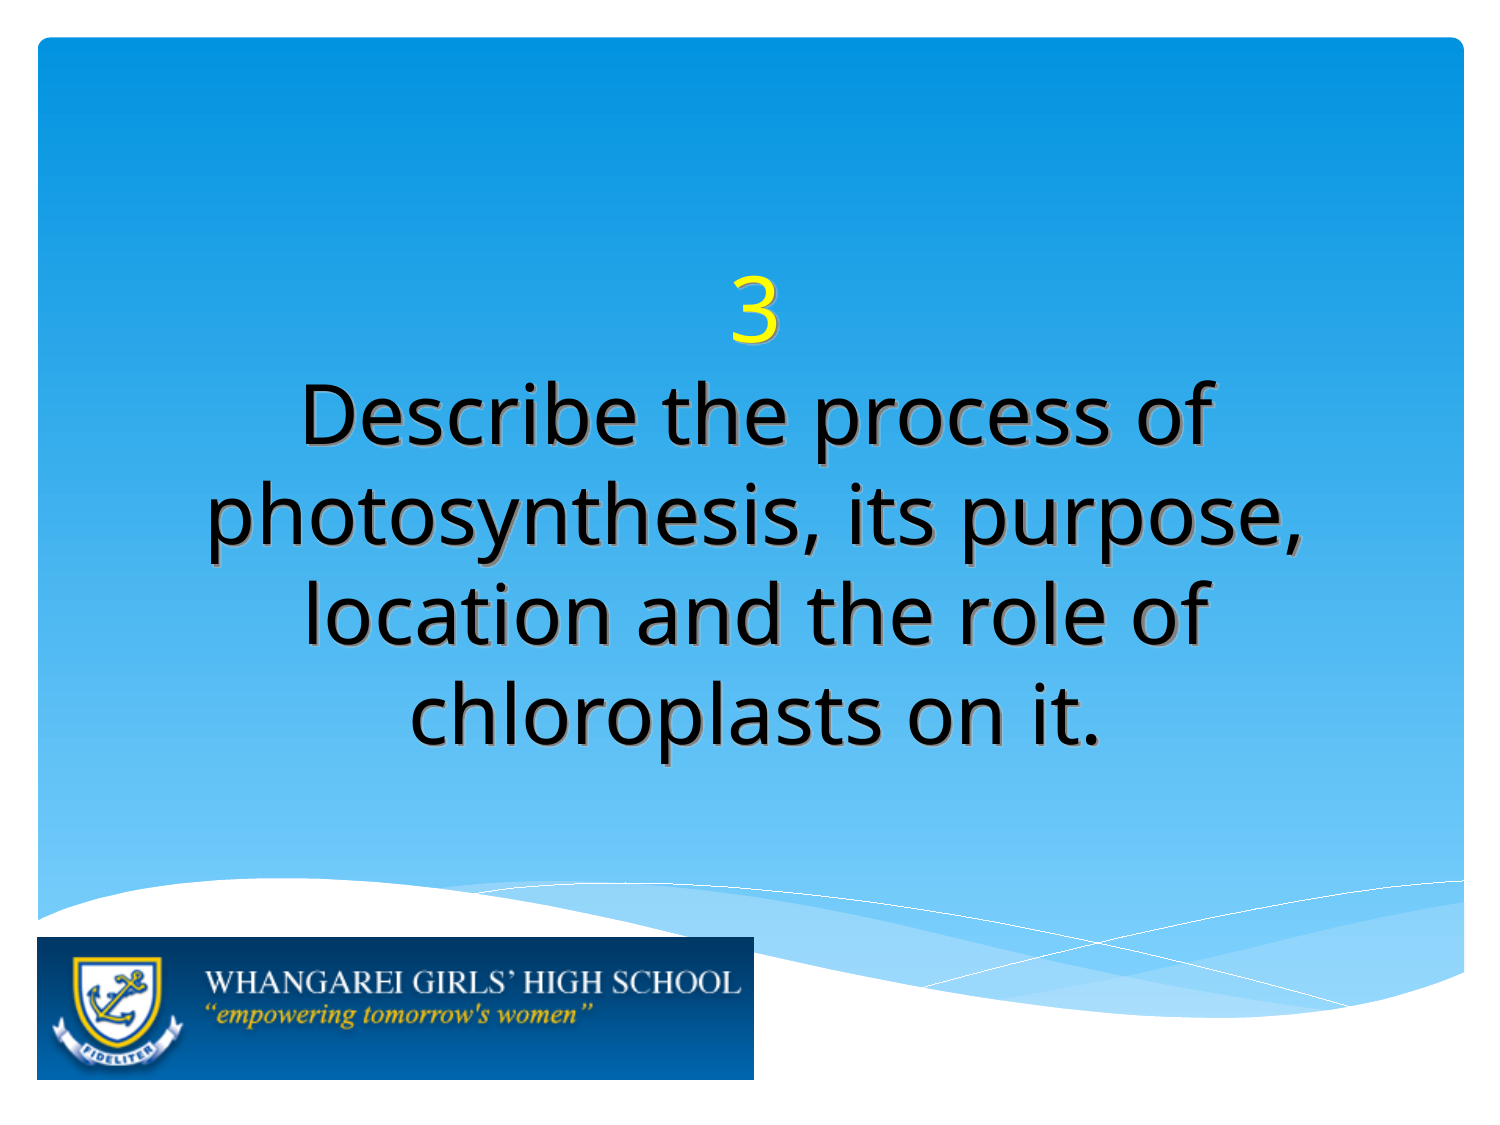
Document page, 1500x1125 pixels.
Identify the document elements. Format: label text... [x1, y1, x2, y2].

picture [37, 937, 754, 1080]
text_box 3 Describe the process of photosynthesis, its purpose, location and the role of chloroplasts on it. [74, 99, 1438, 913]
